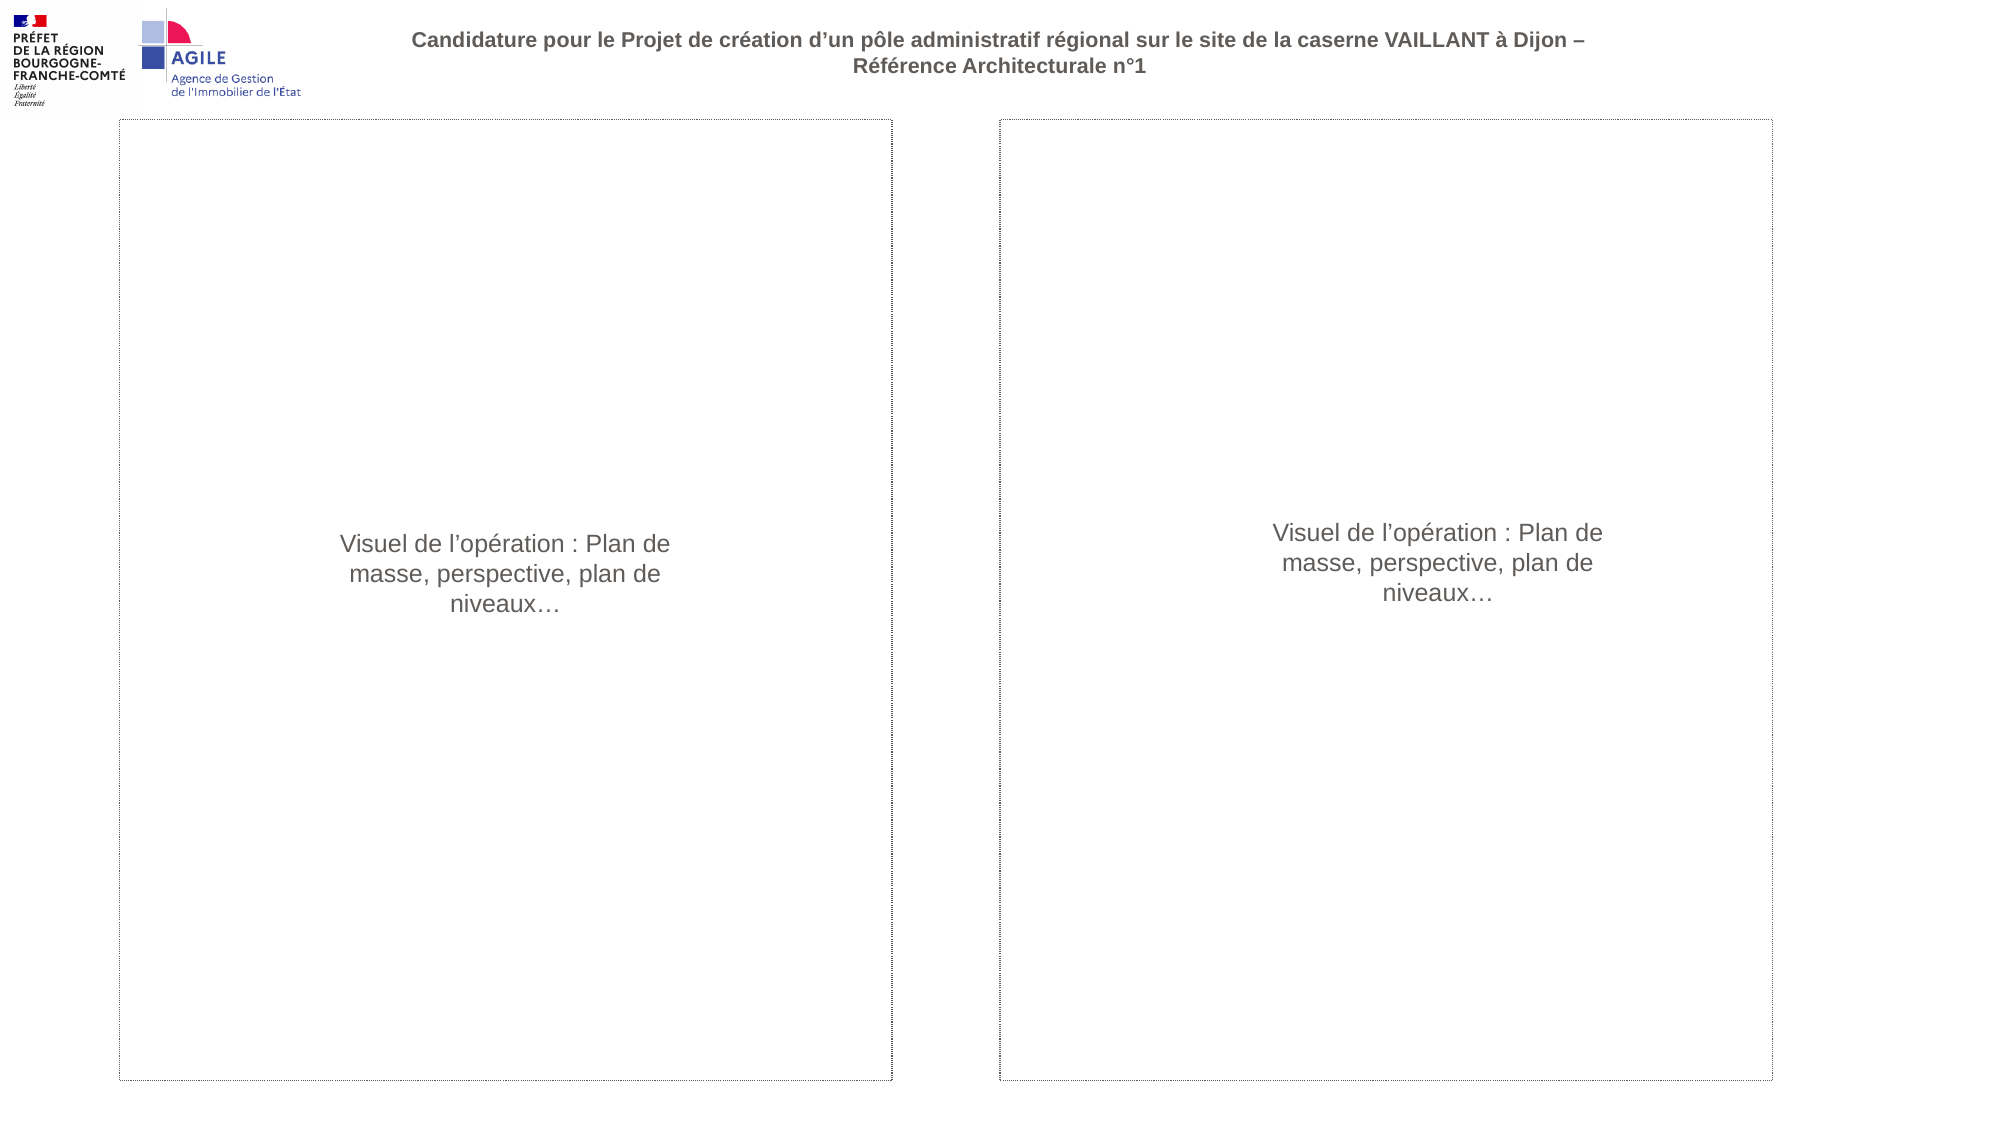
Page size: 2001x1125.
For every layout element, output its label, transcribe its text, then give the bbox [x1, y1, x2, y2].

text_box Candidature pour le Projet de création d’un pôle administratif régional sur le site de la caserne VAILLANT à Dijon – Référence Architecturale n°1 [354, 19, 1646, 111]
text_box [119, 119, 892, 1081]
text_box Visuel de l’opération : Plan de masse, perspective, plan de niveaux… [1245, 509, 1631, 614]
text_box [2, 3, 308, 118]
text_box [999, 119, 1773, 1081]
text_box Visuel de l’opération : Plan de masse, perspective, plan de niveaux… [313, 519, 699, 625]
